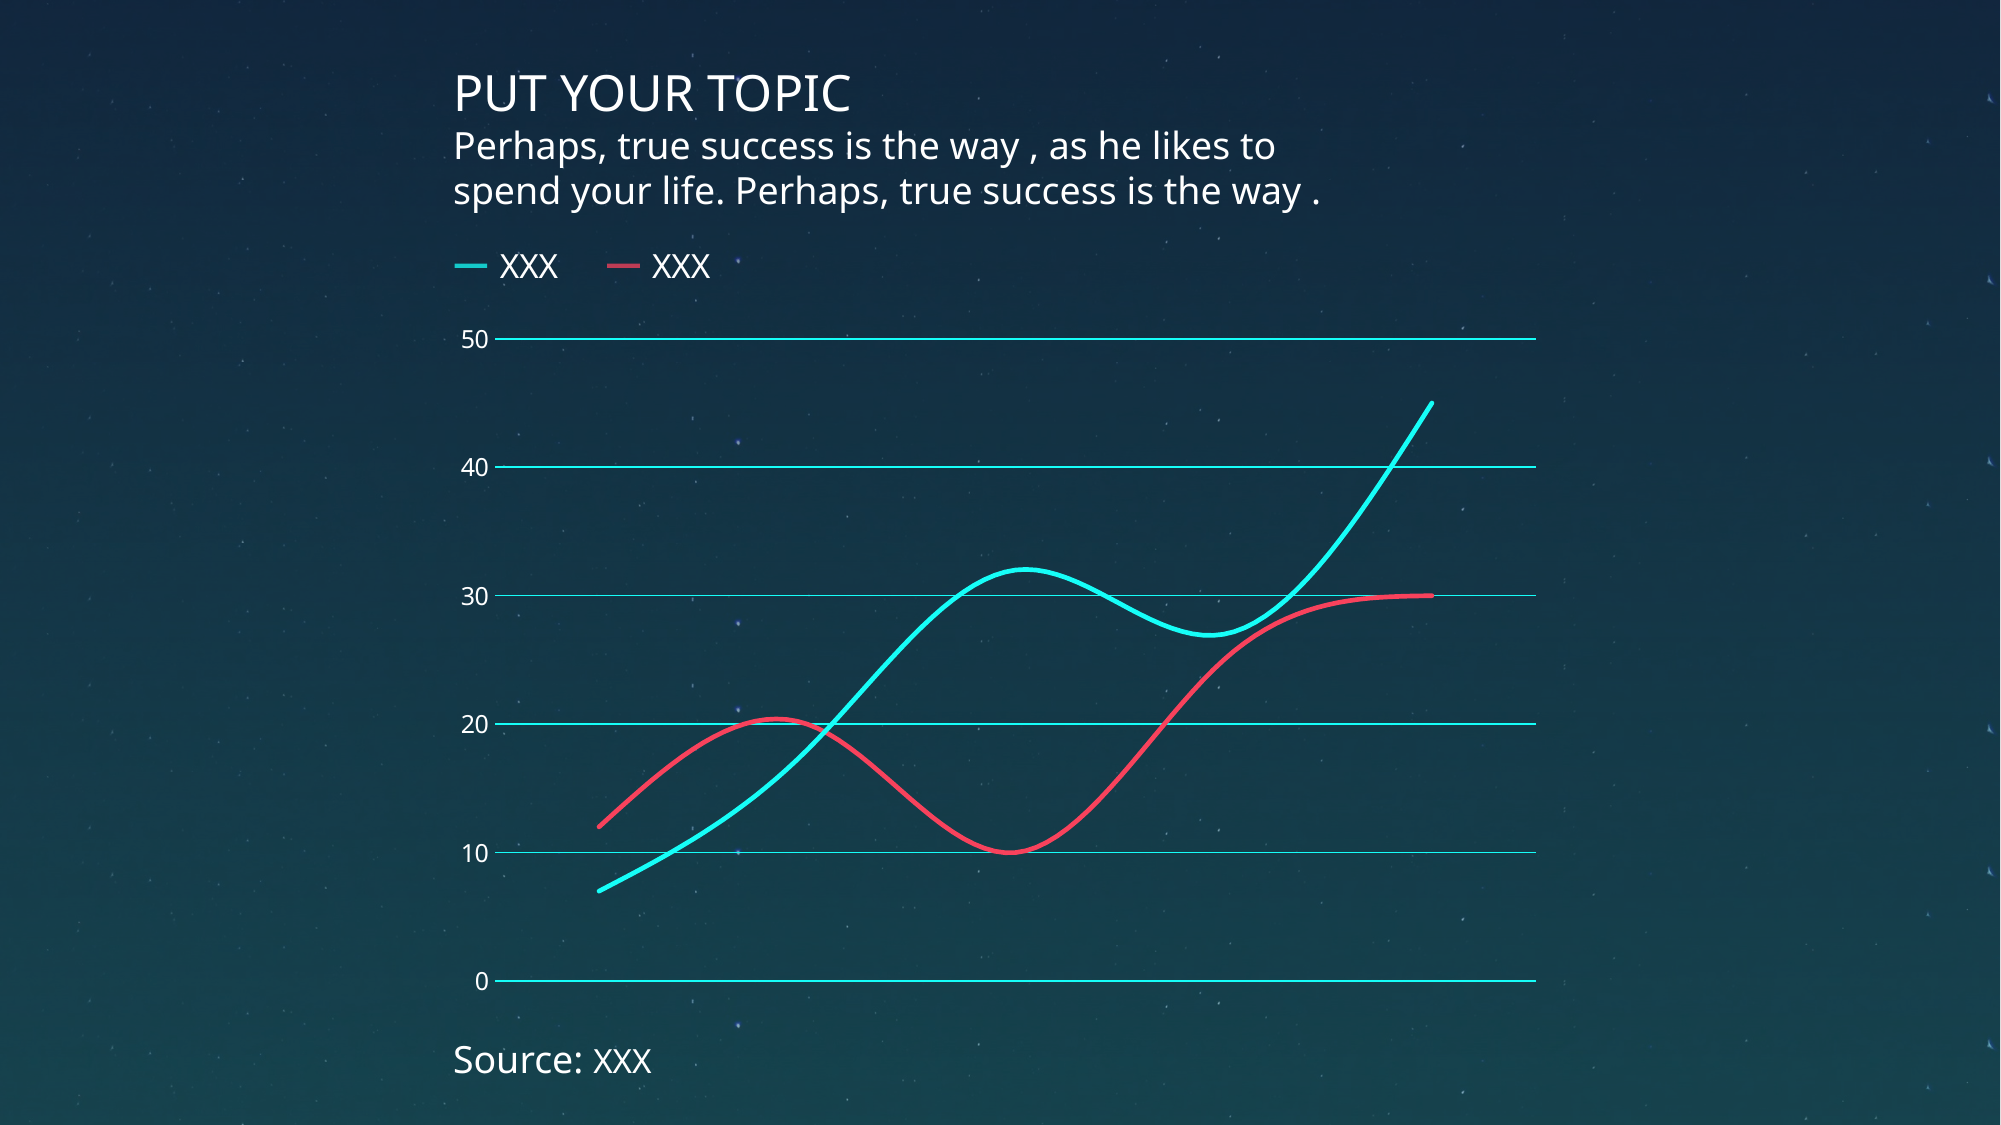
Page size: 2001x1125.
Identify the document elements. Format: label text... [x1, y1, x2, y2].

text_box XXX [637, 237, 757, 293]
chart [438, 307, 1559, 1013]
text_box PUT YOUR TOPIC Perhaps, true success is the way , as he likes to spend your life. Perhaps, true success is the way . [438, 54, 1341, 220]
text_box [0, 0, 2000, 1125]
text_box XXX [485, 237, 605, 293]
text_box Source: XXX [438, 1028, 741, 1089]
